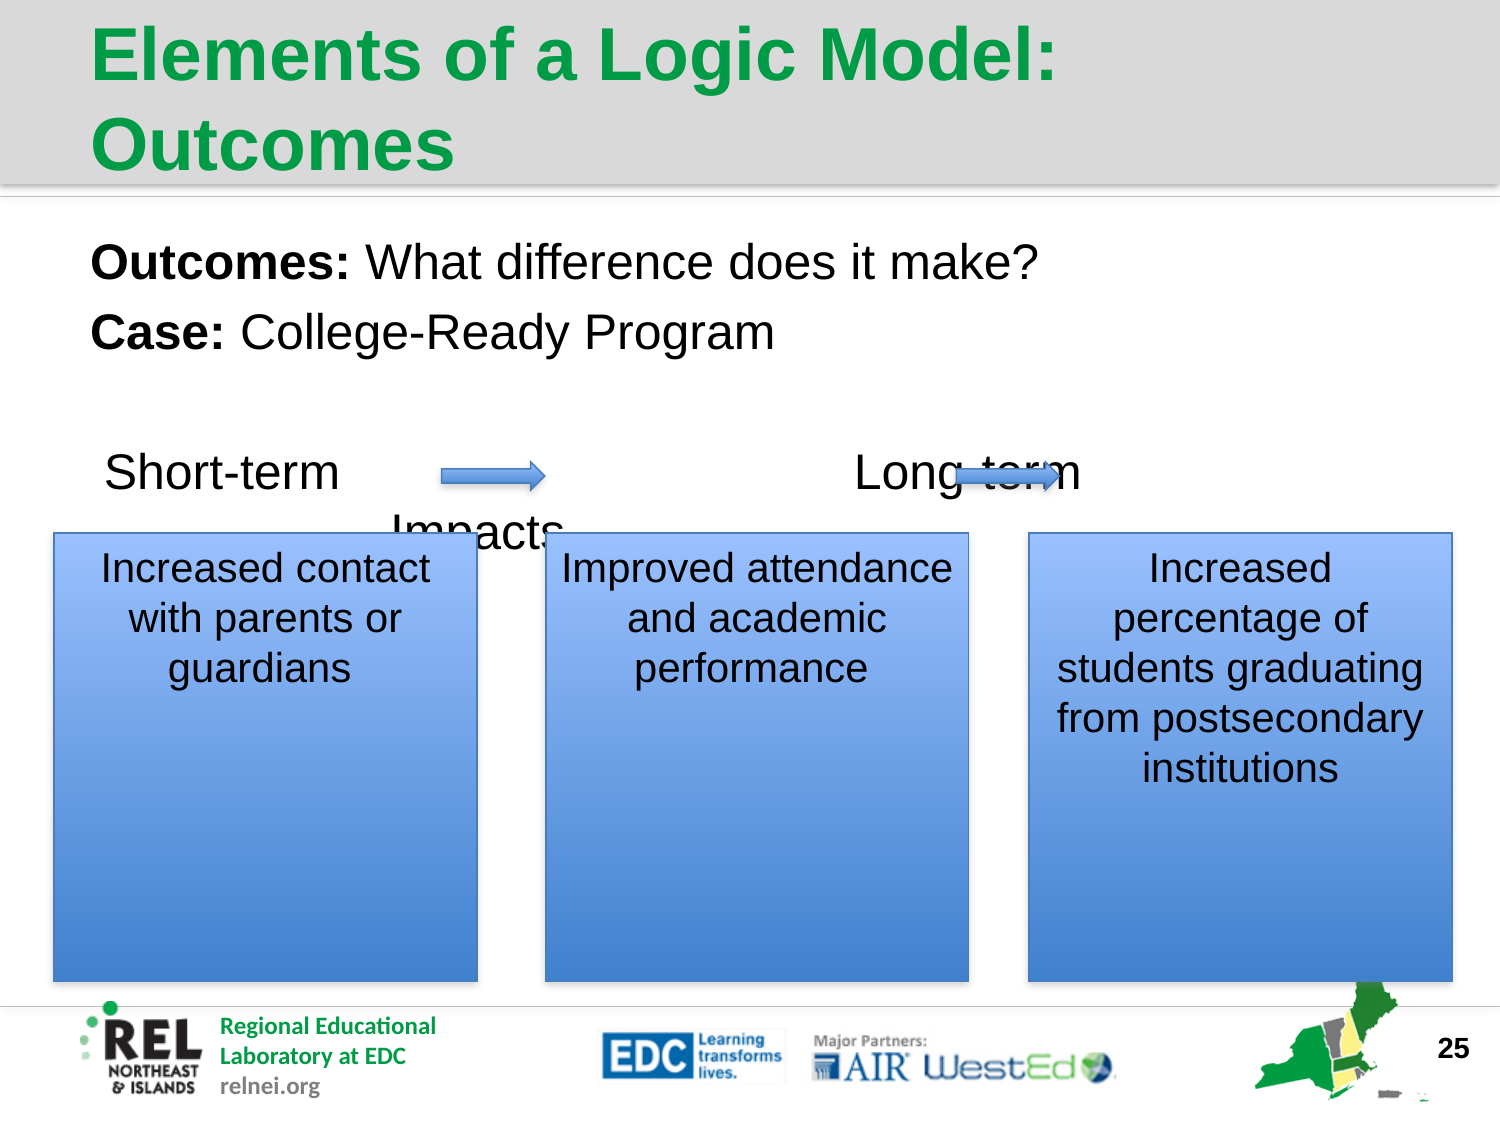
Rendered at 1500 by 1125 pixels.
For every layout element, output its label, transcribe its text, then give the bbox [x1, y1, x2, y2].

picture [1245, 985, 1442, 1103]
picture [594, 1028, 1138, 1091]
picture [80, 1001, 227, 1108]
text_box Increased percentage of students graduating from postsecondary institutions [1029, 533, 1452, 982]
text_box Increased contact with parents or guardians [54, 533, 477, 982]
text_box [956, 461, 1060, 491]
list Outcomes: What difference does it make? Case: College-Ready Program Short-term Long-term Impacts [75, 222, 1425, 982]
slide_number 25 [1393, 1016, 1485, 1077]
title Elements of a Logic Model: Outcomes [75, 25, 1425, 165]
text_box [441, 461, 545, 491]
text_box Improved attendance and academic performance [545, 533, 969, 982]
